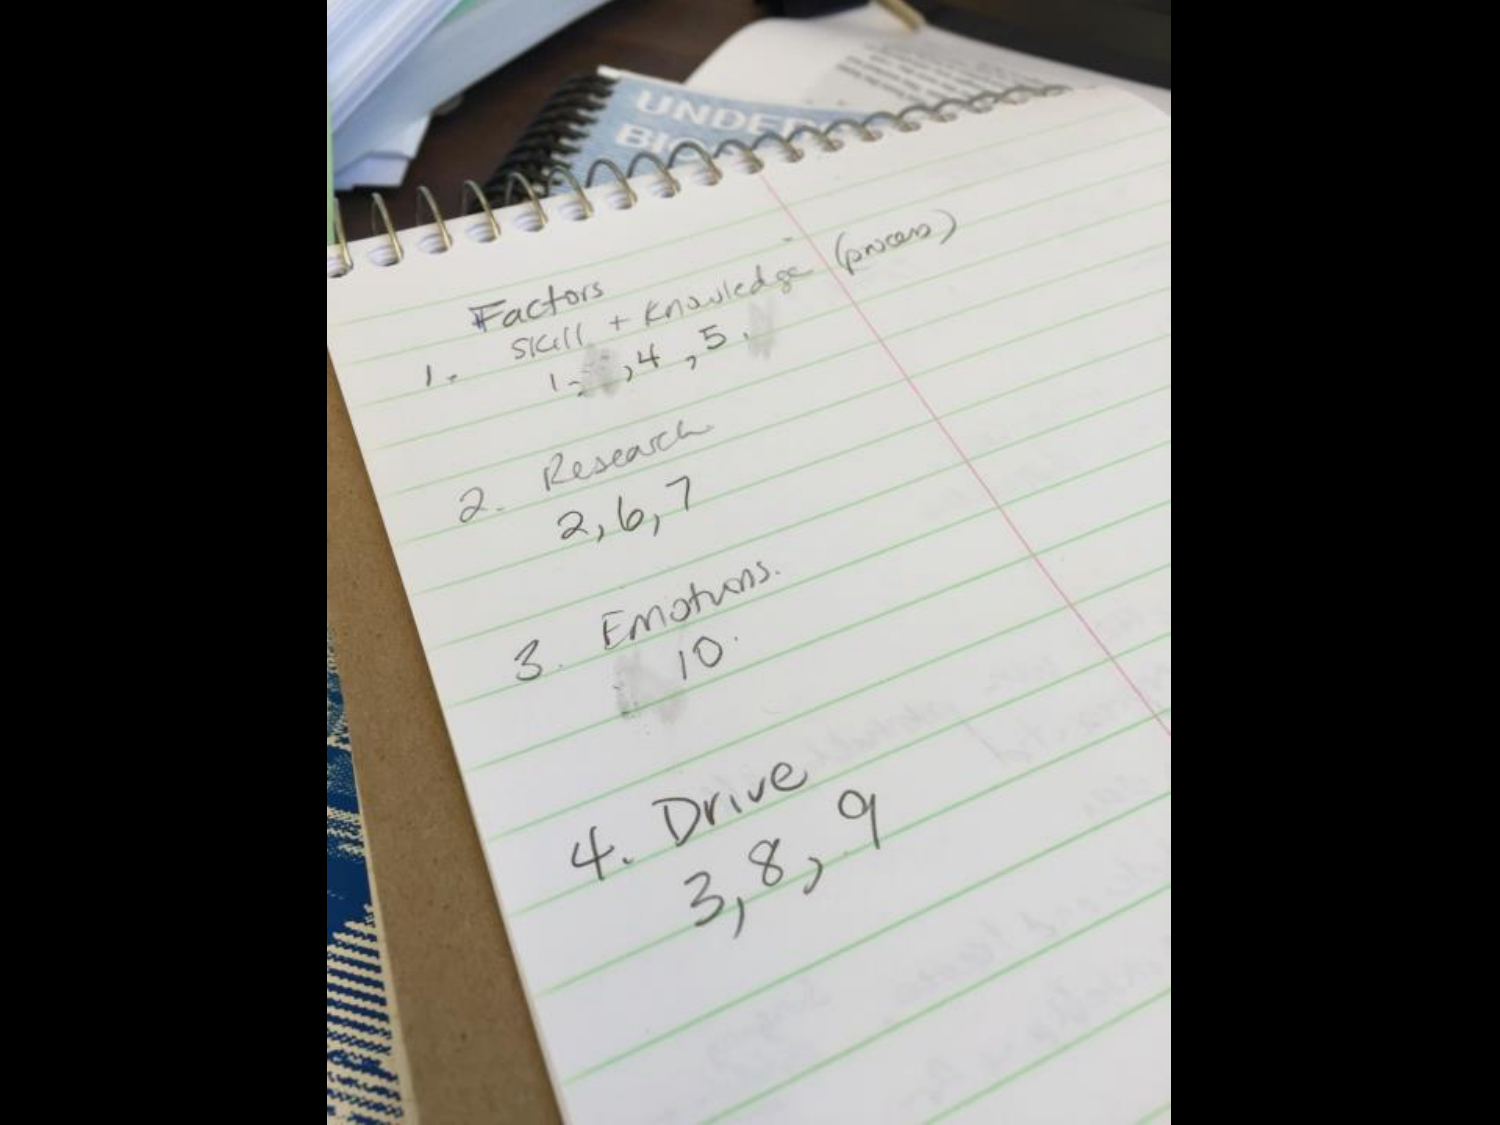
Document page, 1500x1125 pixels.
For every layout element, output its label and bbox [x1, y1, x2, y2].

picture [326, 0, 1172, 1125]
